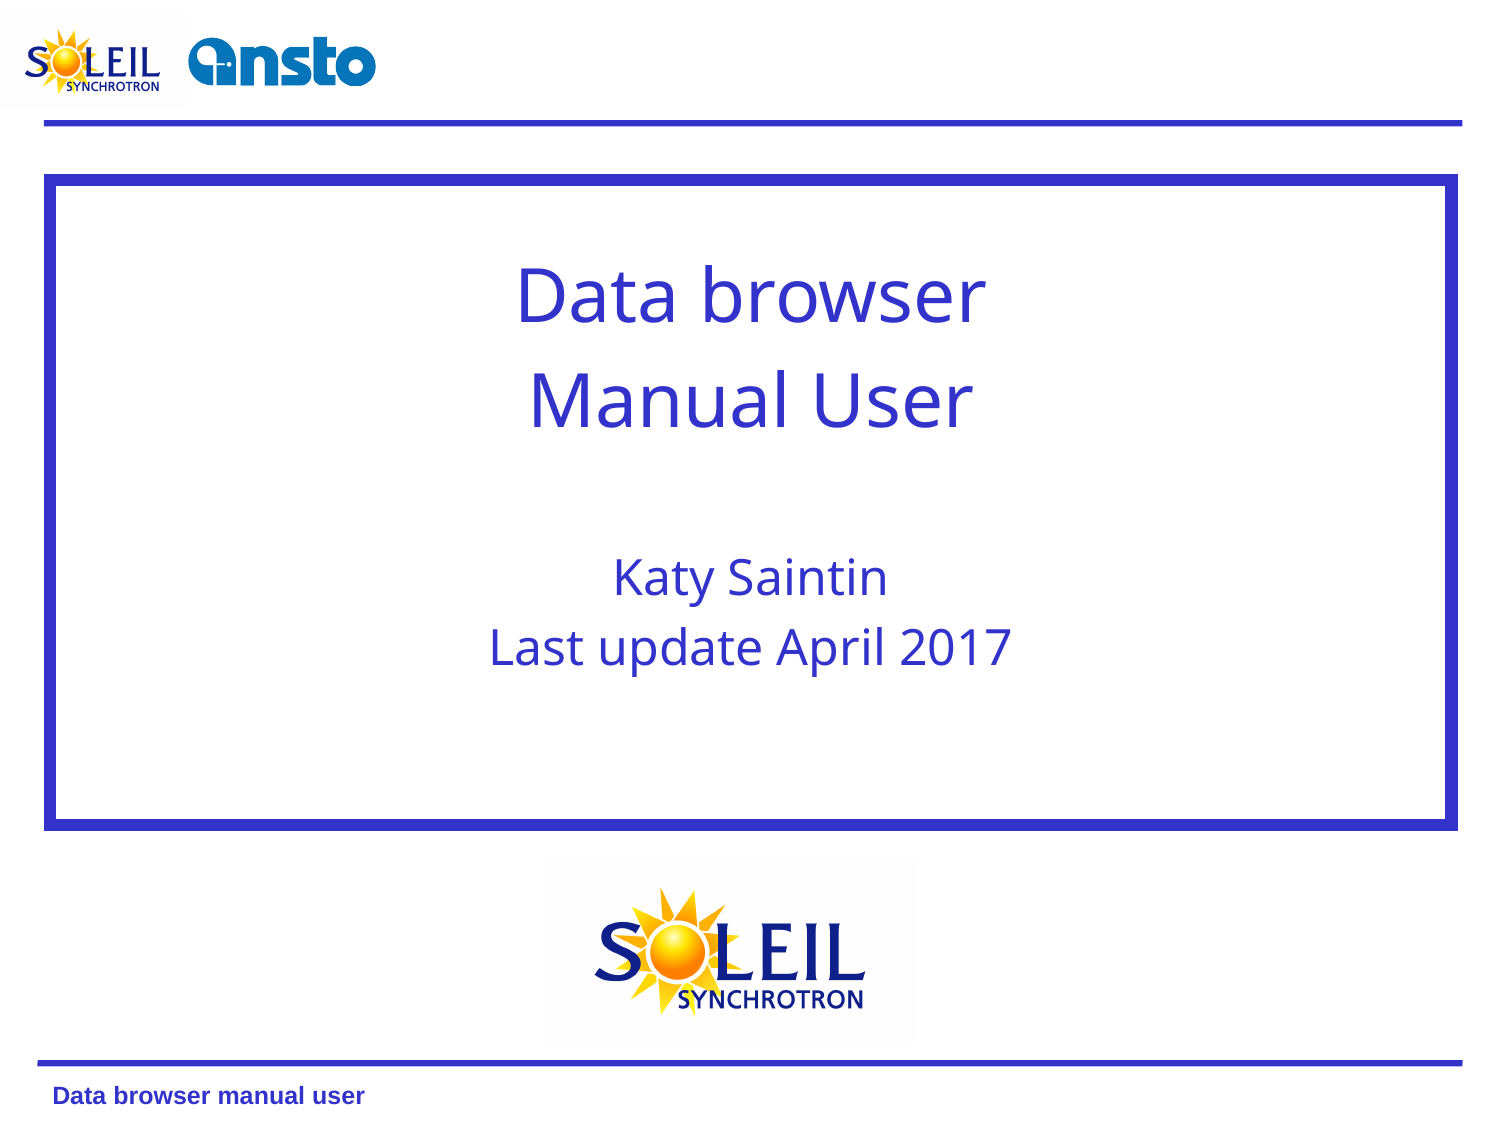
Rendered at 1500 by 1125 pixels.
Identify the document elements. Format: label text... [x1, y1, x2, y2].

subtitle Data browser Manual User Katy Saintin Last update April 2017 [50, 180, 1452, 825]
picture [545, 857, 918, 1044]
picture [186, 36, 378, 86]
